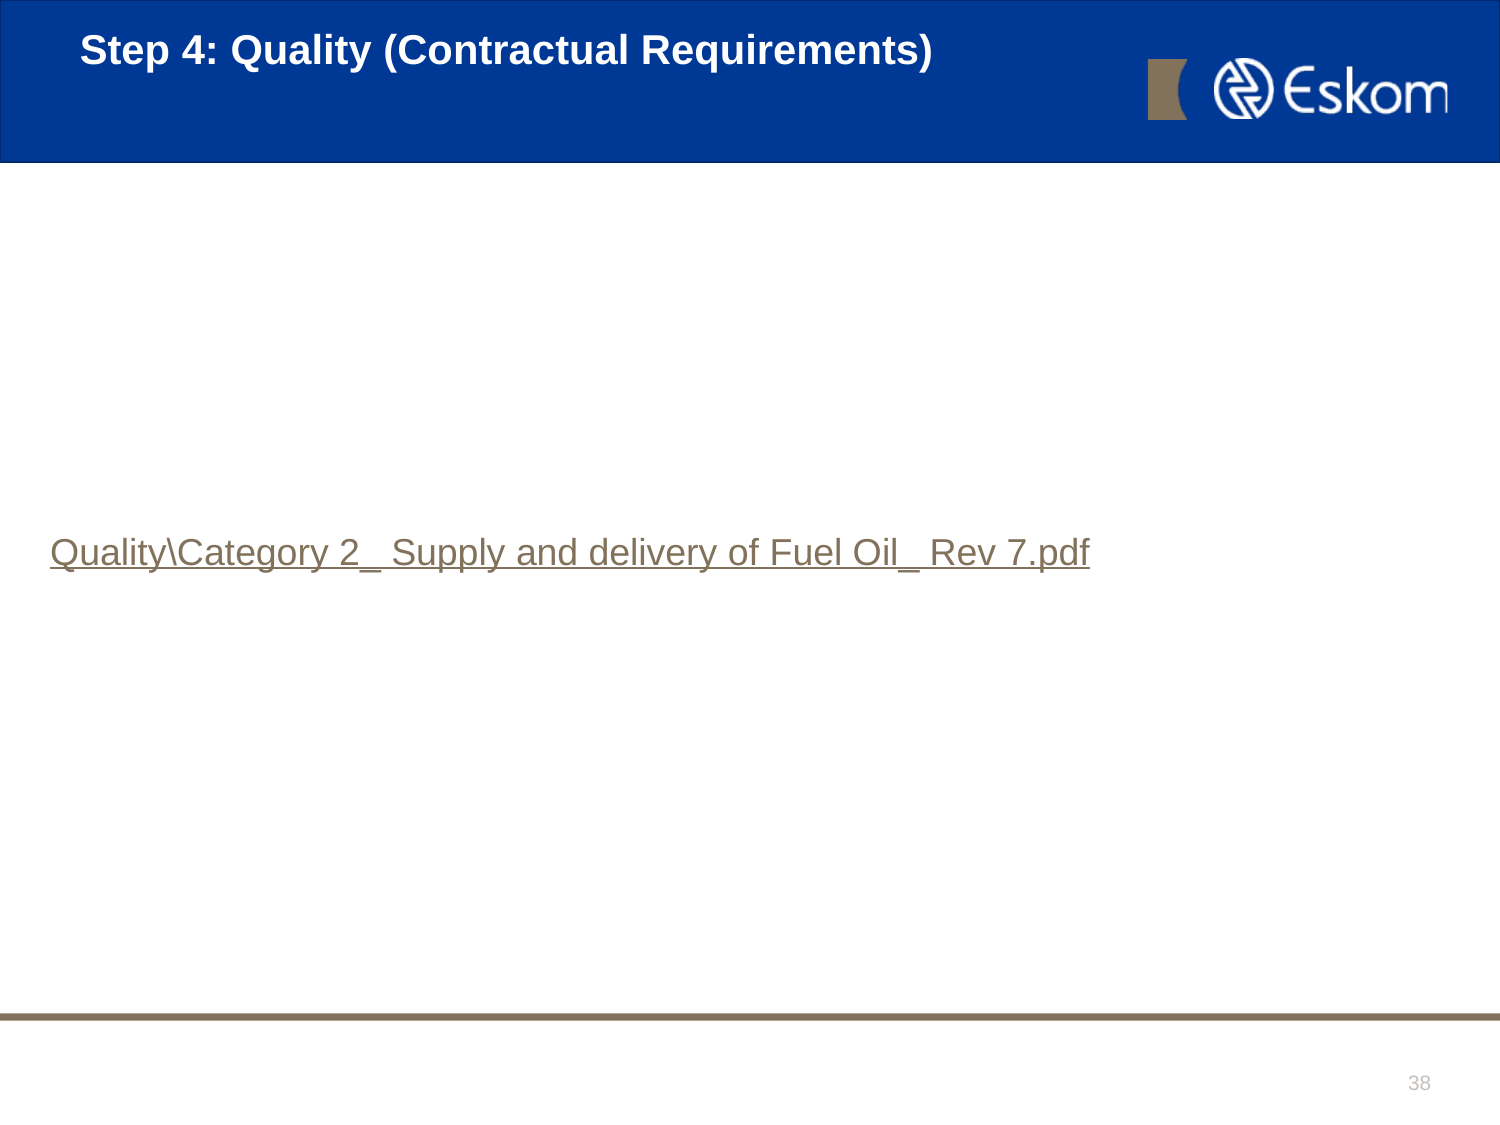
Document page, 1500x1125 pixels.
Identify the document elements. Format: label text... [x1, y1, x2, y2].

text_box Quality\Category 2_ Supply and delivery of Fuel Oil_ Rev 7.pdf [35, 385, 1417, 671]
list [17, 179, 1465, 1125]
title Step 4: Quality (Contractual Requirements) [64, 19, 1135, 129]
